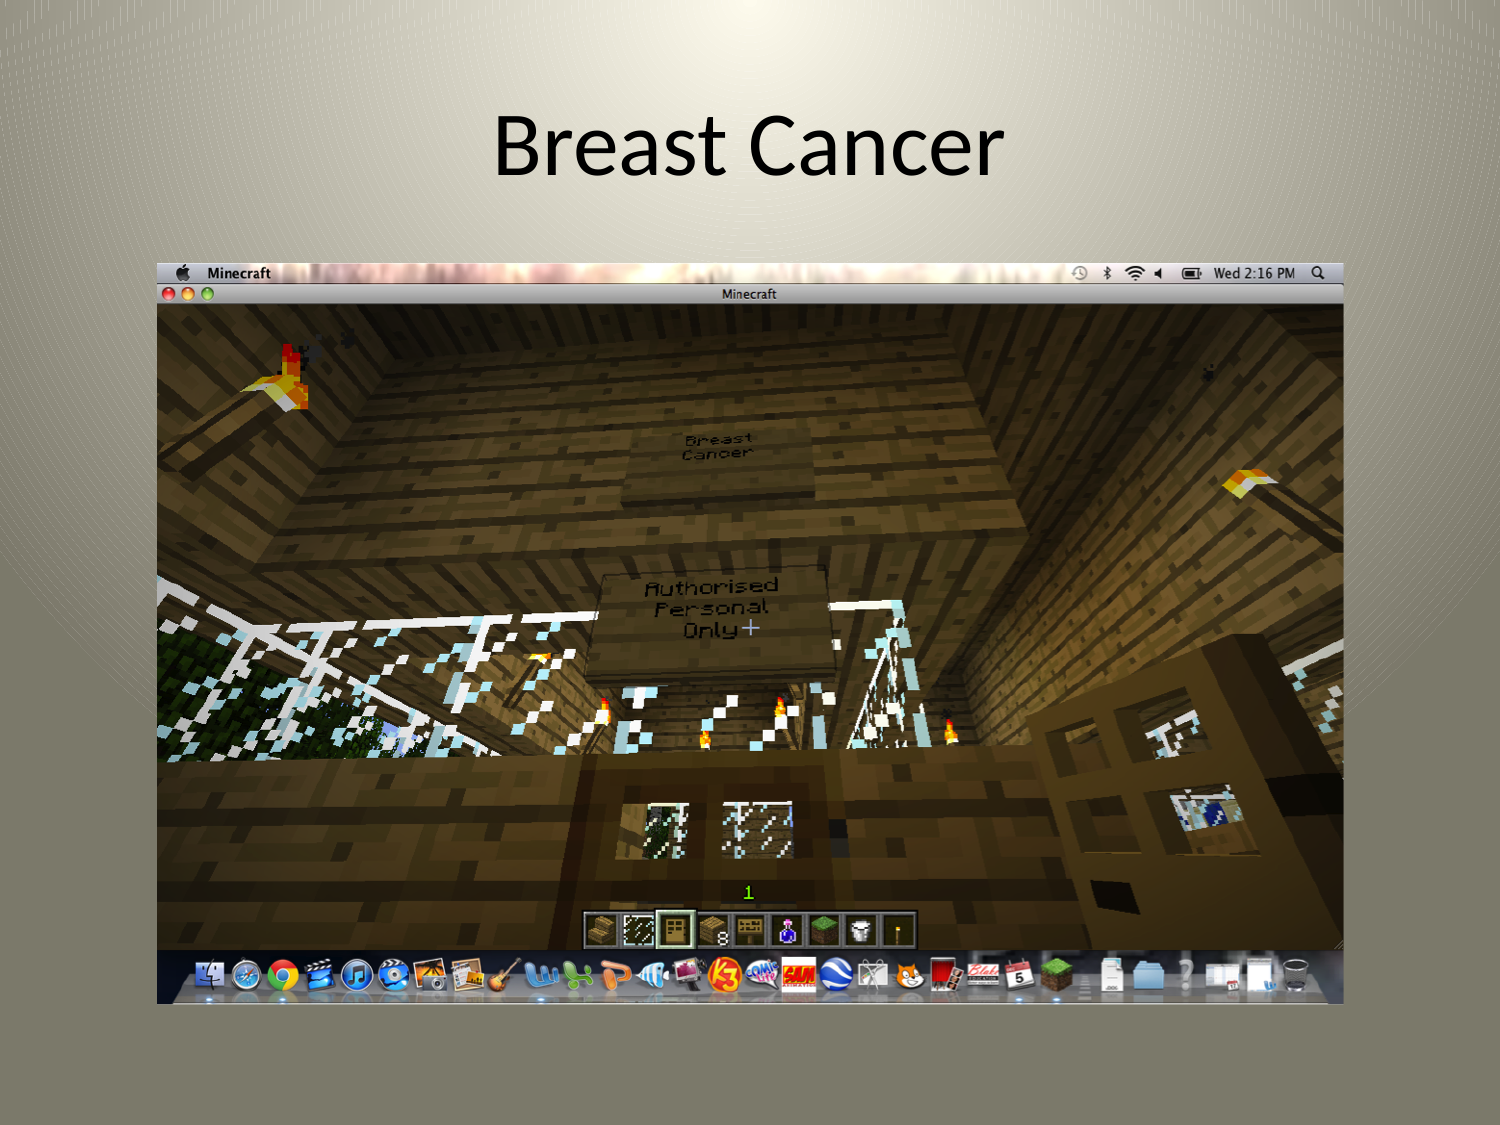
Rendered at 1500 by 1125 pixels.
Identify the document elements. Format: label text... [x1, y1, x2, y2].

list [74, 262, 1426, 1006]
title Breast Cancer [75, 45, 1425, 233]
